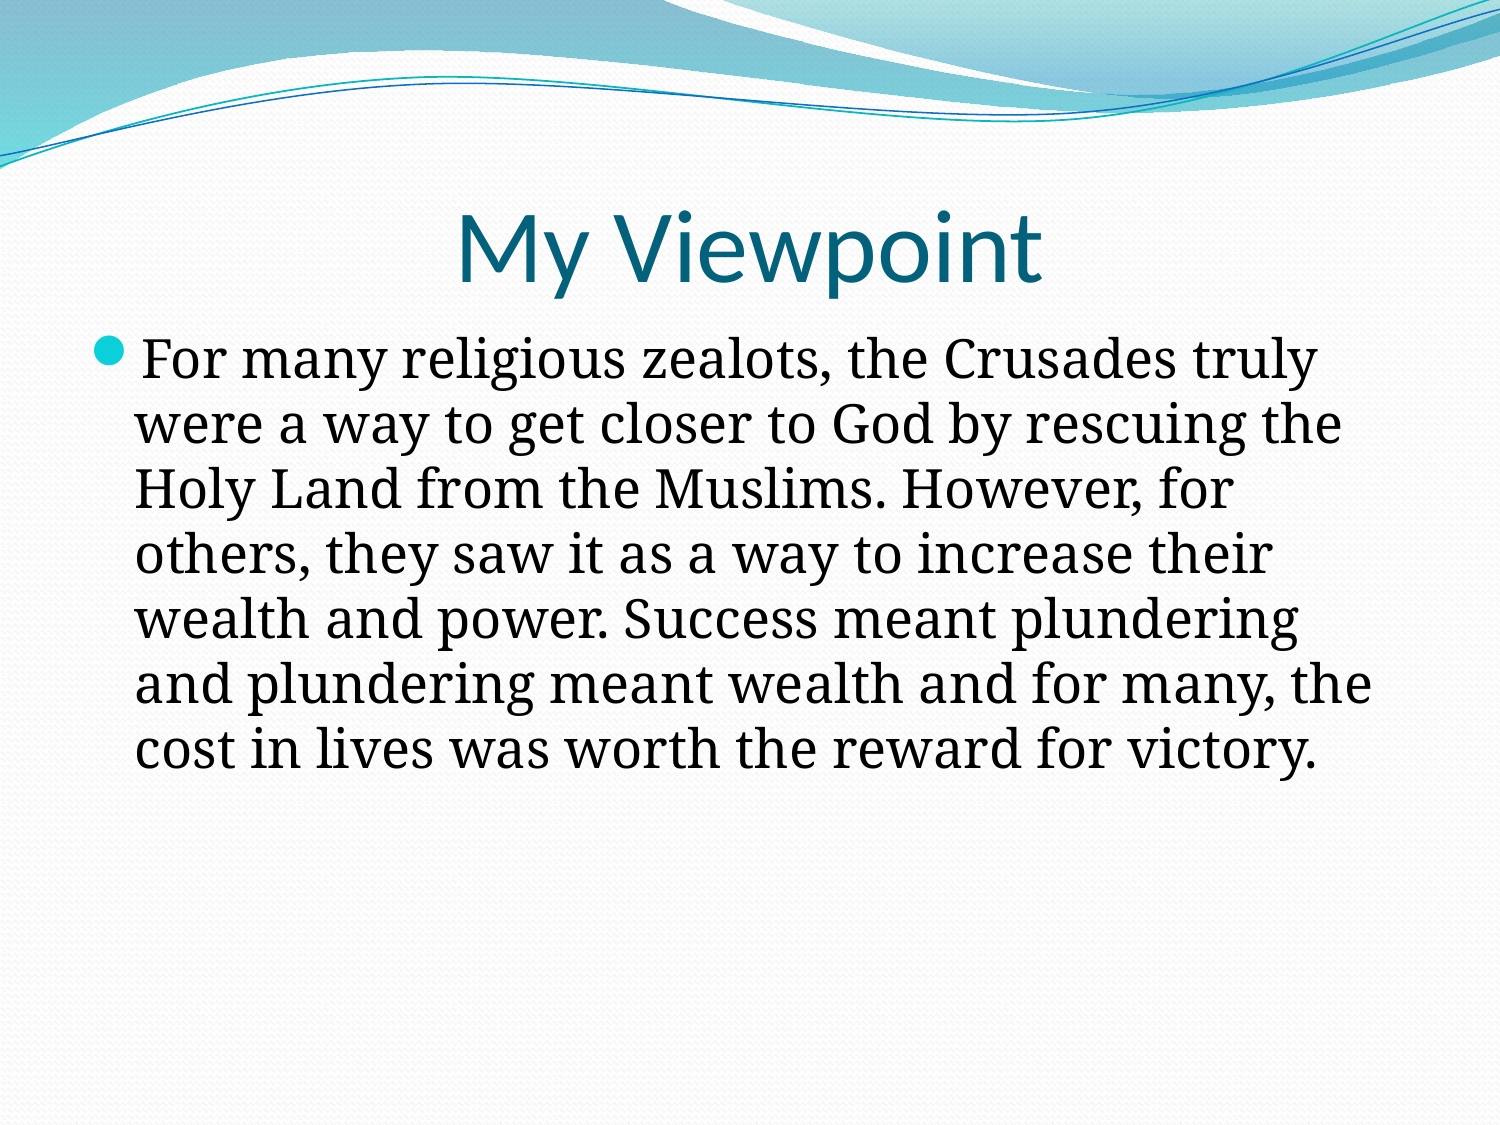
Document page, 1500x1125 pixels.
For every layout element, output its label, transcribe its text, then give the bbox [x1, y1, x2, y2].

list For many religious zealots, the Crusades truly were a way to get closer to God by rescuing the Holy Land from the Muslims. However, for others, they saw it as a way to increase their wealth and power. Success meant plundering and plundering meant wealth and for many, the cost in lives was worth the reward for victory. [75, 317, 1425, 1038]
title My Viewpoint [75, 115, 1425, 303]
